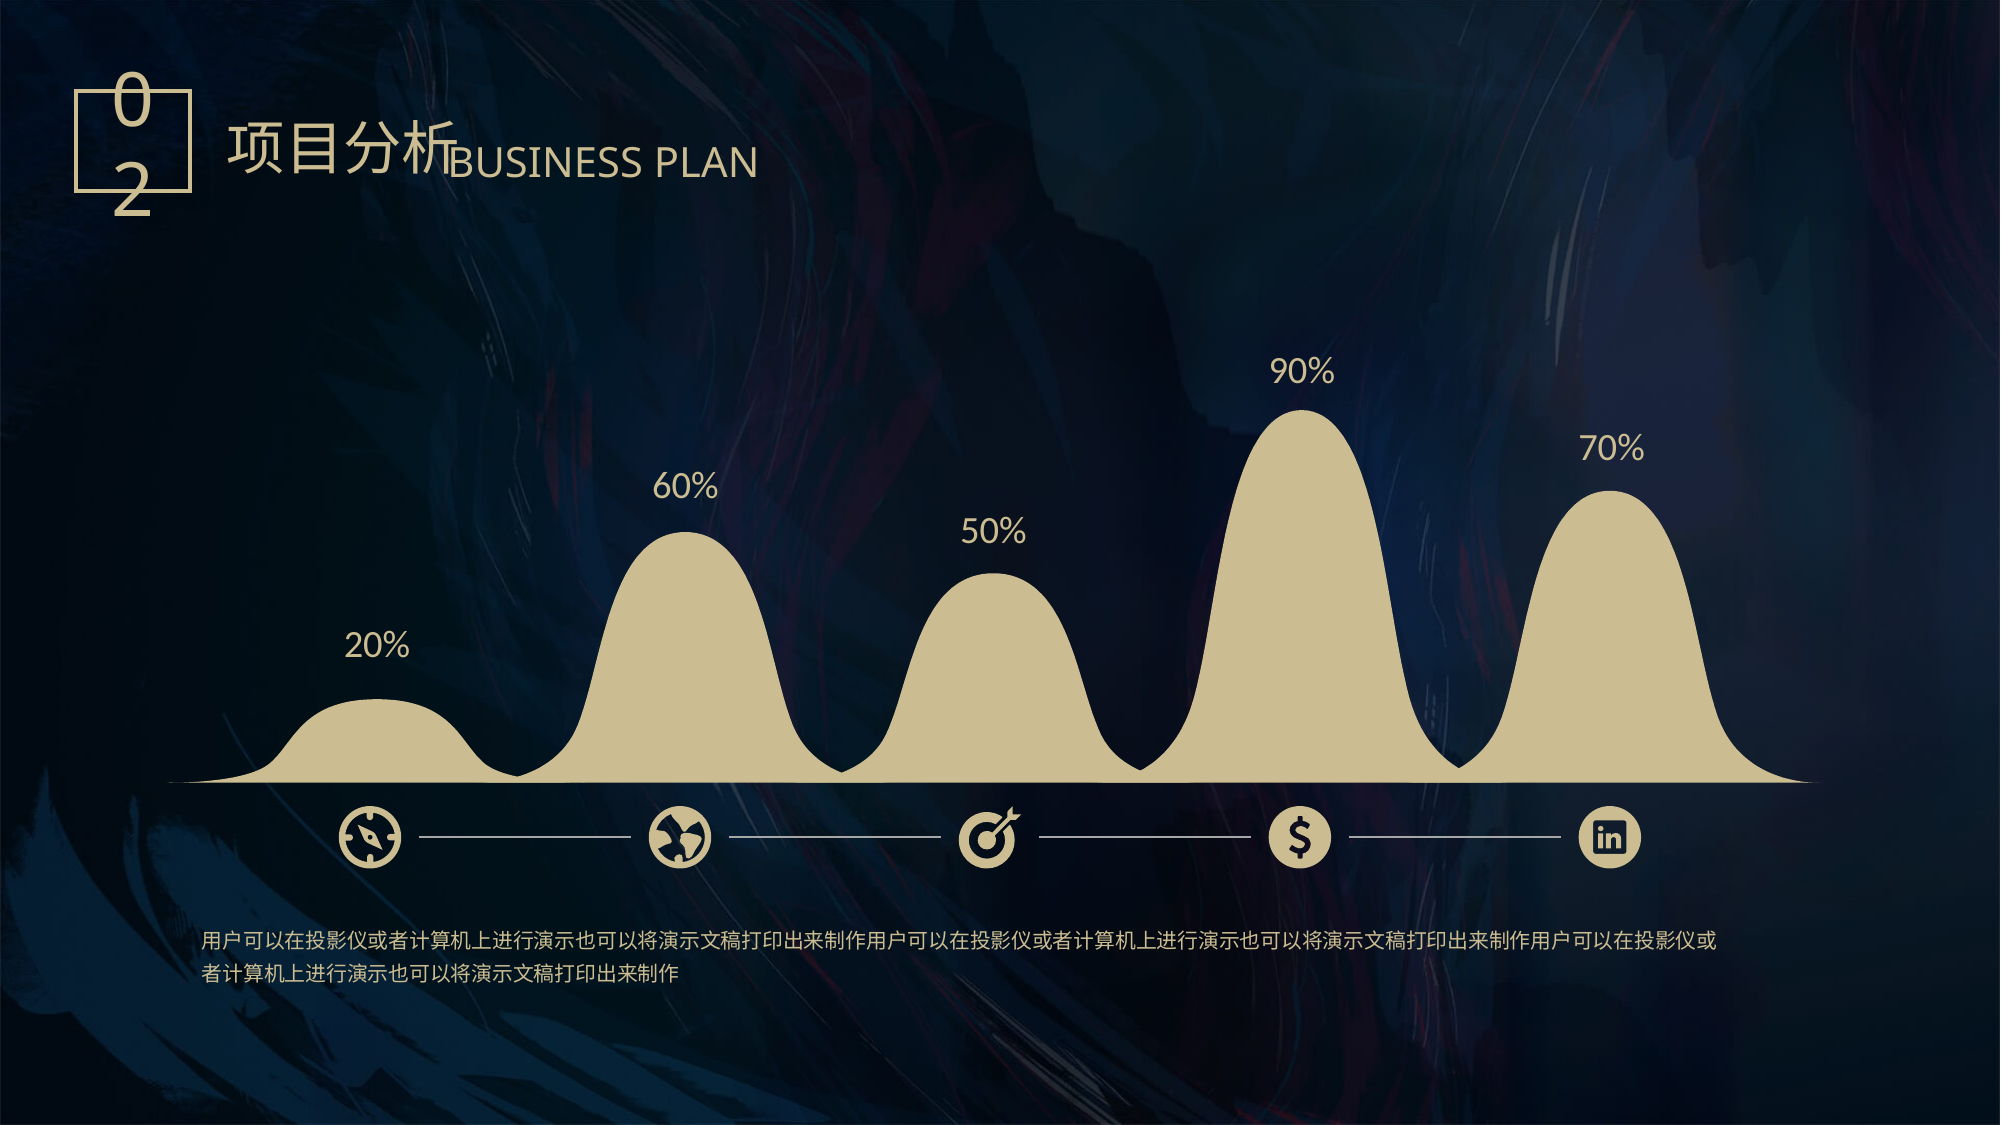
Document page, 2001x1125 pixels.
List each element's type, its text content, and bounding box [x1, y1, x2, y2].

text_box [75, 90, 748, 195]
picture [0, 0, 2000, 1125]
text_box 用户可以在投影仪或者计算机上进行演示也可以将演示文稿打印出来制作用户可以在投影仪或者计算机上进行演示也可以将演示文稿打印出来制作用户可以在投影仪或者计算机上进行演示也可以将演示文稿打印出来制作 [187, 913, 1733, 1026]
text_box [167, 331, 1820, 869]
